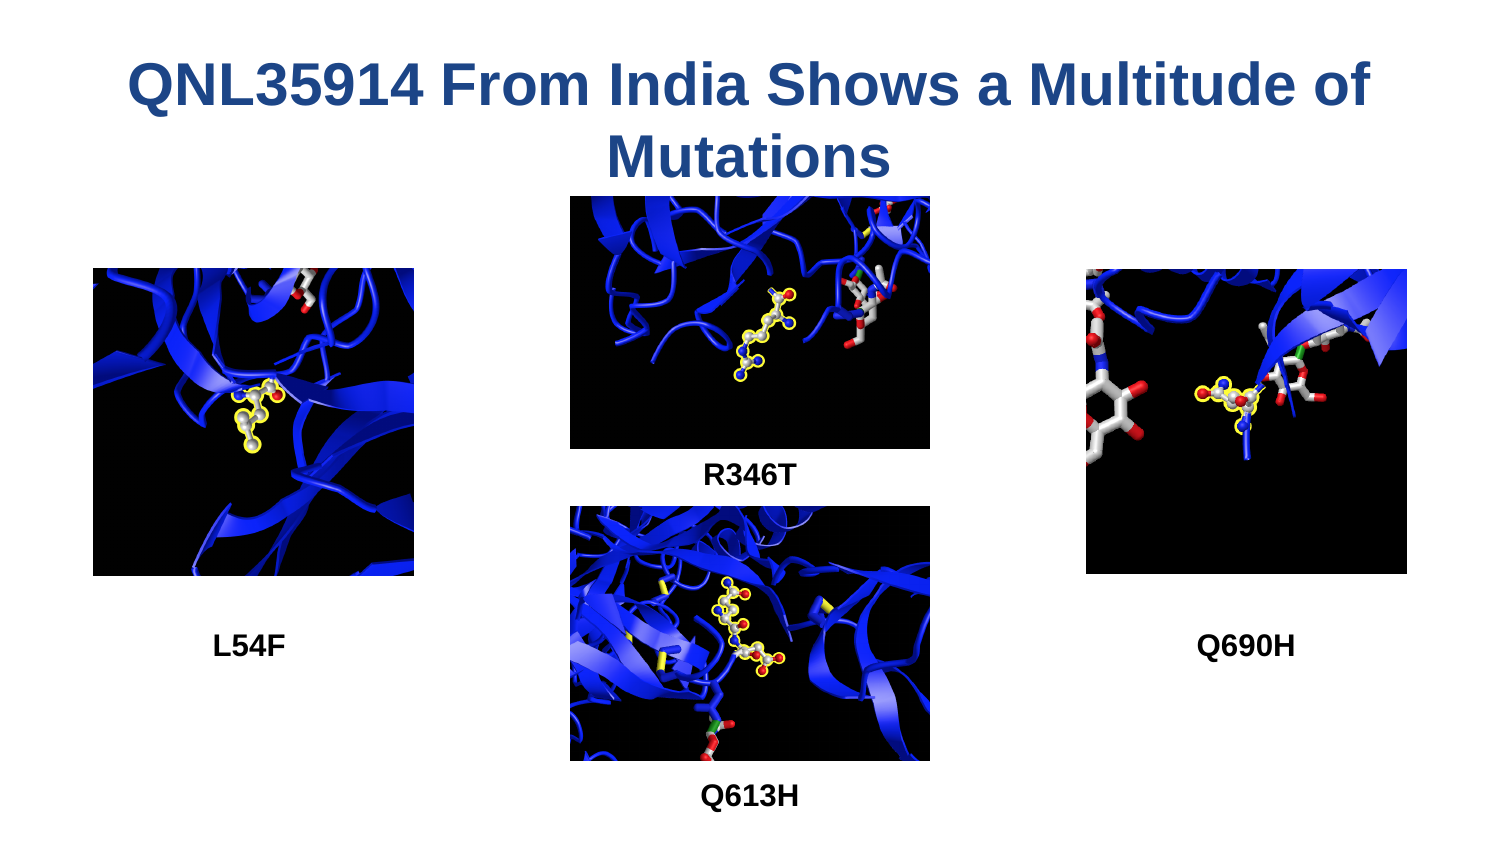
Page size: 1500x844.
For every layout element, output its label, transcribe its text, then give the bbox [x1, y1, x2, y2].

picture [93, 268, 414, 576]
text_box Q613H [608, 769, 892, 828]
text_box Q690H [1104, 610, 1388, 677]
picture [570, 506, 930, 761]
picture [1086, 269, 1407, 575]
text_box R346T [608, 457, 892, 504]
title QNL35914 From India Shows a Multitude of Mutations [11, 29, 1489, 124]
picture [570, 195, 930, 450]
text_box L54F [107, 610, 391, 677]
